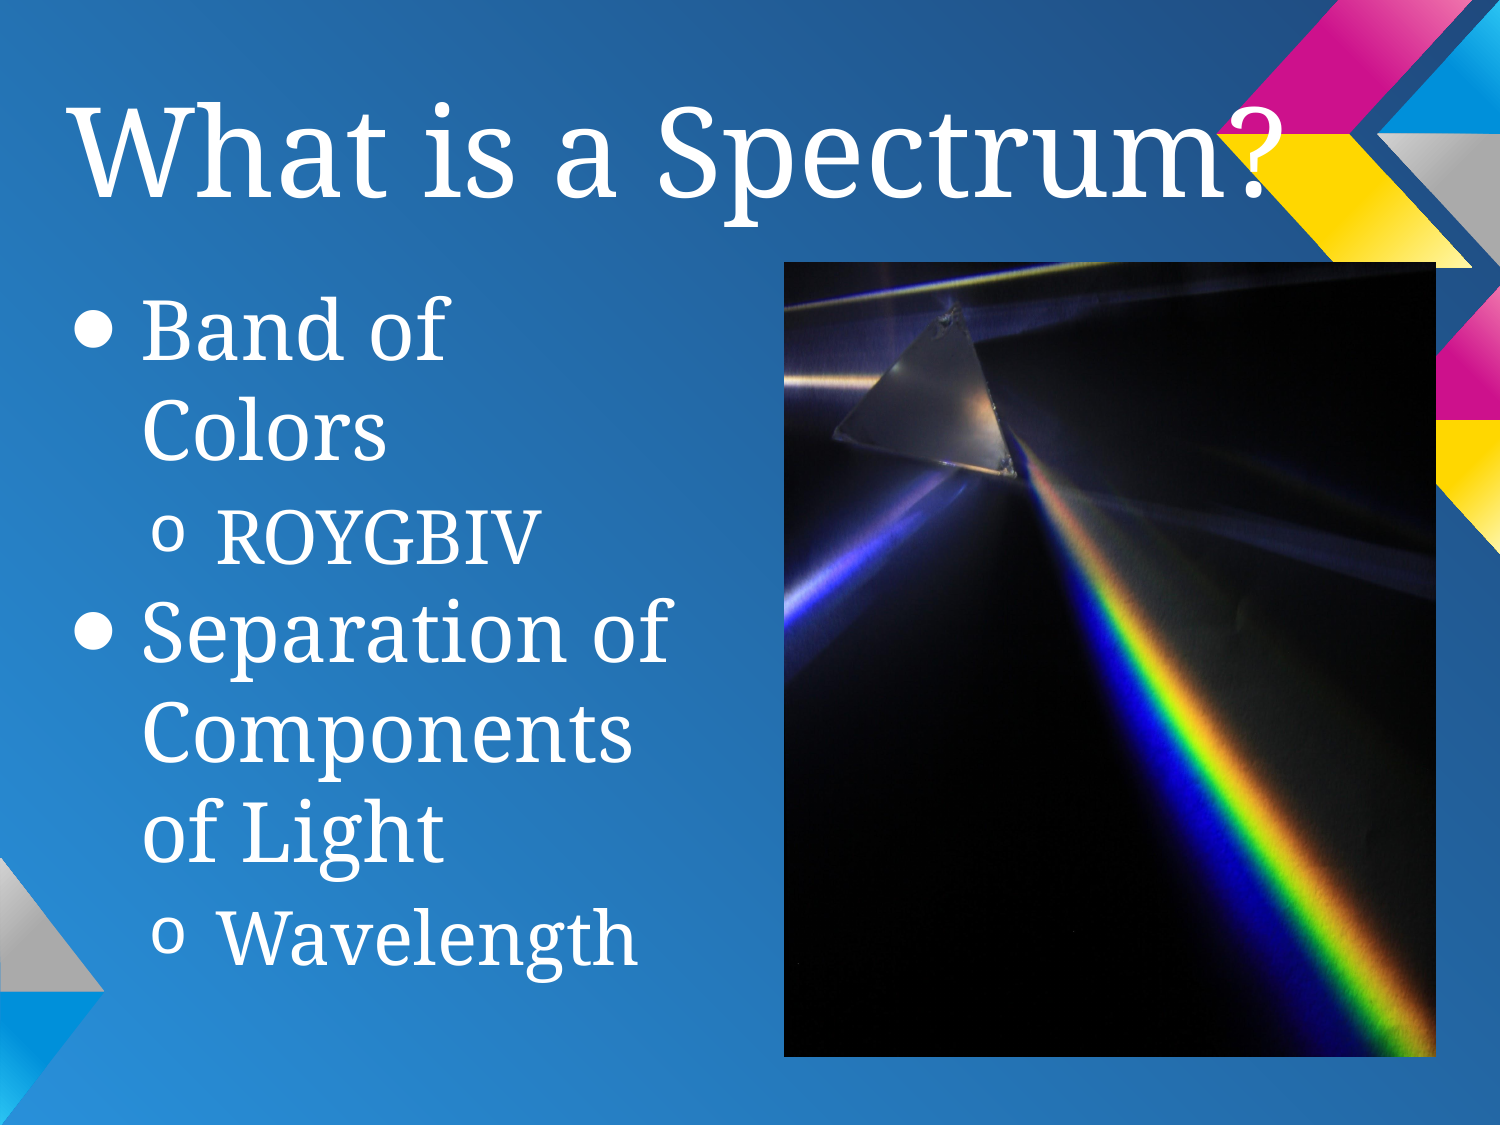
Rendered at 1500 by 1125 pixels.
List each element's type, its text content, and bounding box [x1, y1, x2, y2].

list Band of Colors ROYGBIV Separation of Components of Light Wavelength [50, 262, 726, 1057]
picture [784, 262, 1436, 1057]
title What is a Spectrum? [50, 50, 1313, 238]
